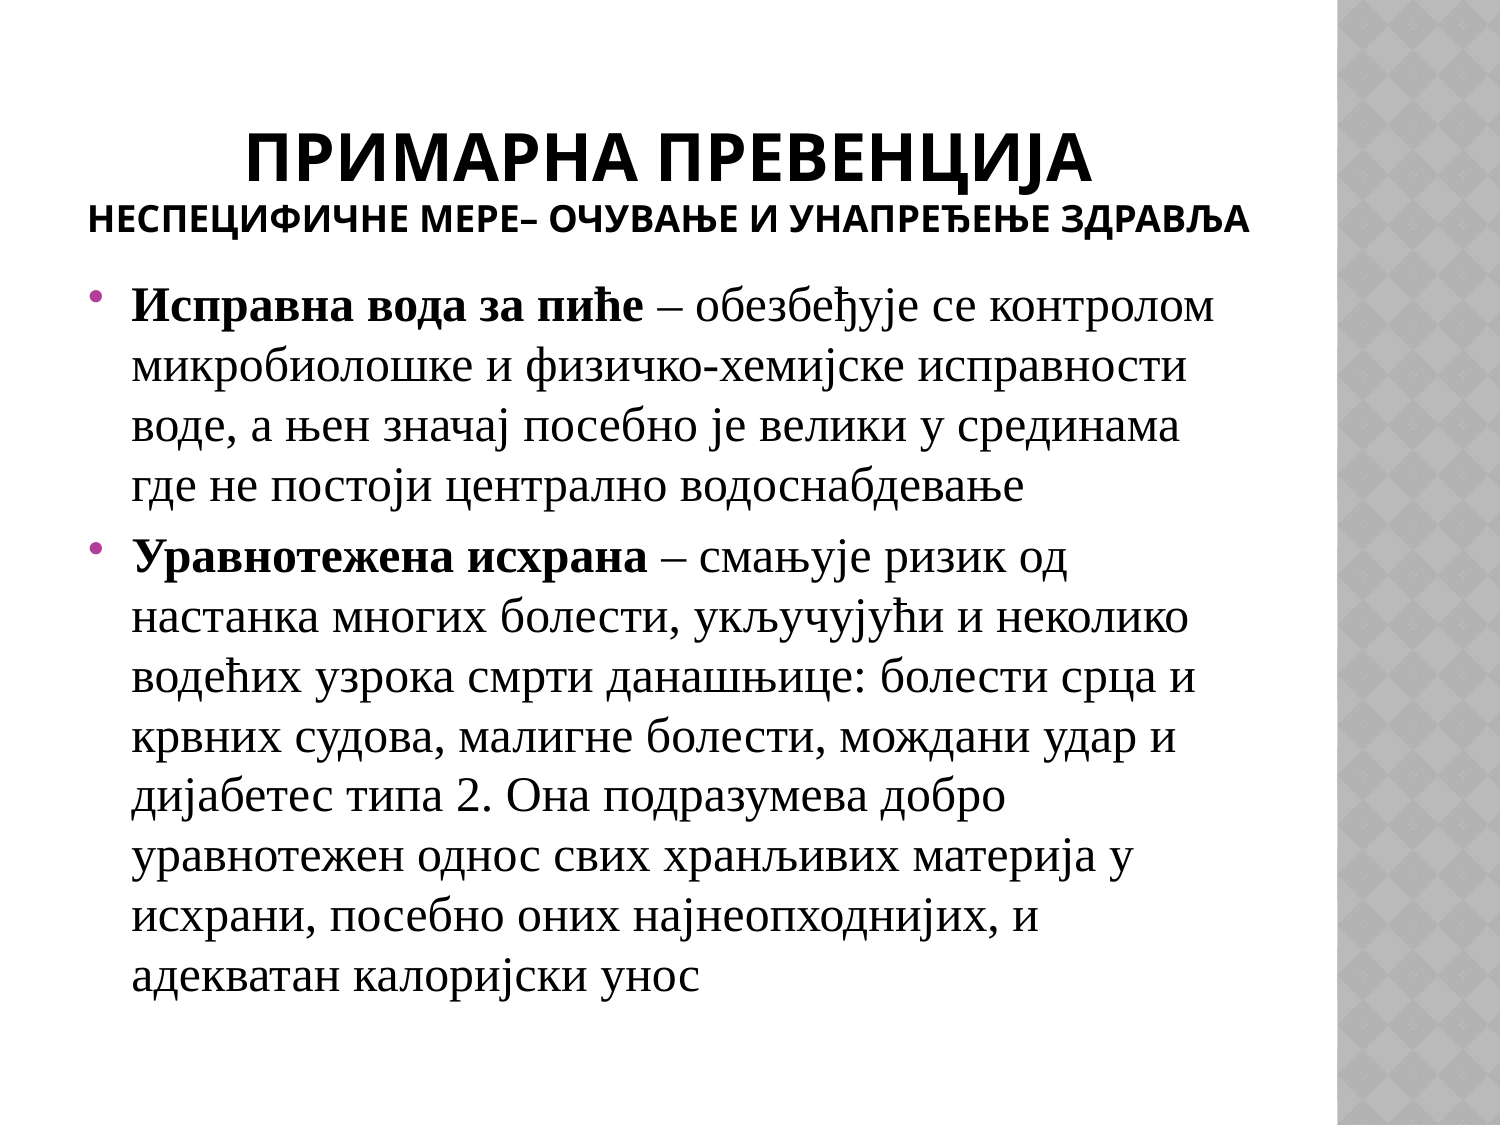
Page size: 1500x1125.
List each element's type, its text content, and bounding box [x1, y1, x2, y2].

title Примарна превенција неспецифичне мере– очување и унапређење здравља [75, 52, 1263, 240]
list Исправна вода за пиће – обезбеђује се контролом микробиолошке и физичко-хемијске исправности воде, а њен значај посебно је велики у срединама где не постоји централно водоснабдевање Уравнотежена исхрана – смањује ризик од настанка многих болести, укључујући и неколико водећих узрока смрти данашњице: болести срца и крвних судова, малигне болести, мождани удар и дијабетес типа 2. Она подразумева добро уравнотежен однос свих хранљивих материја у исхрани, посебно оних најнеопходнијих, и адекватан калоријски унос [75, 264, 1263, 1059]
